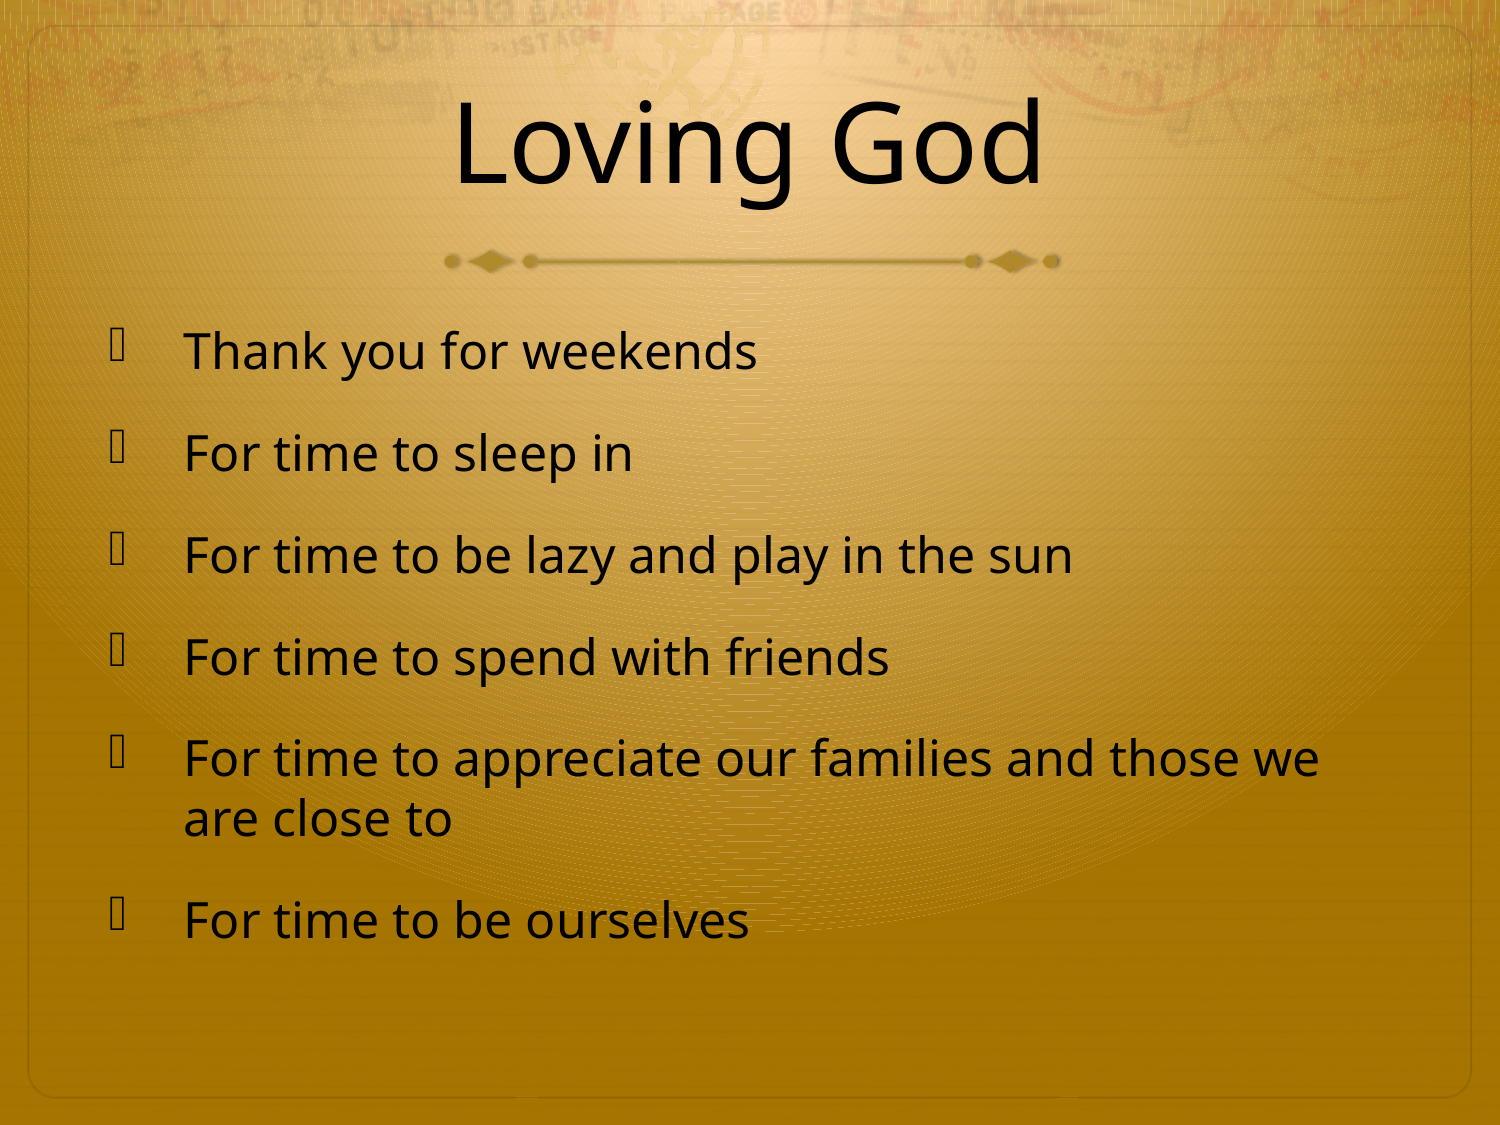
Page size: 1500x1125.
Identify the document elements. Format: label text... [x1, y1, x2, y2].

list Thank you for weekends For time to sleep in For time to be lazy and play in the sun For time to spend with friends For time to appreciate our families and those we are close to For time to be ourselves [93, 312, 1407, 988]
title Loving God [93, 45, 1407, 233]
picture [0, 0, 1500, 1125]
